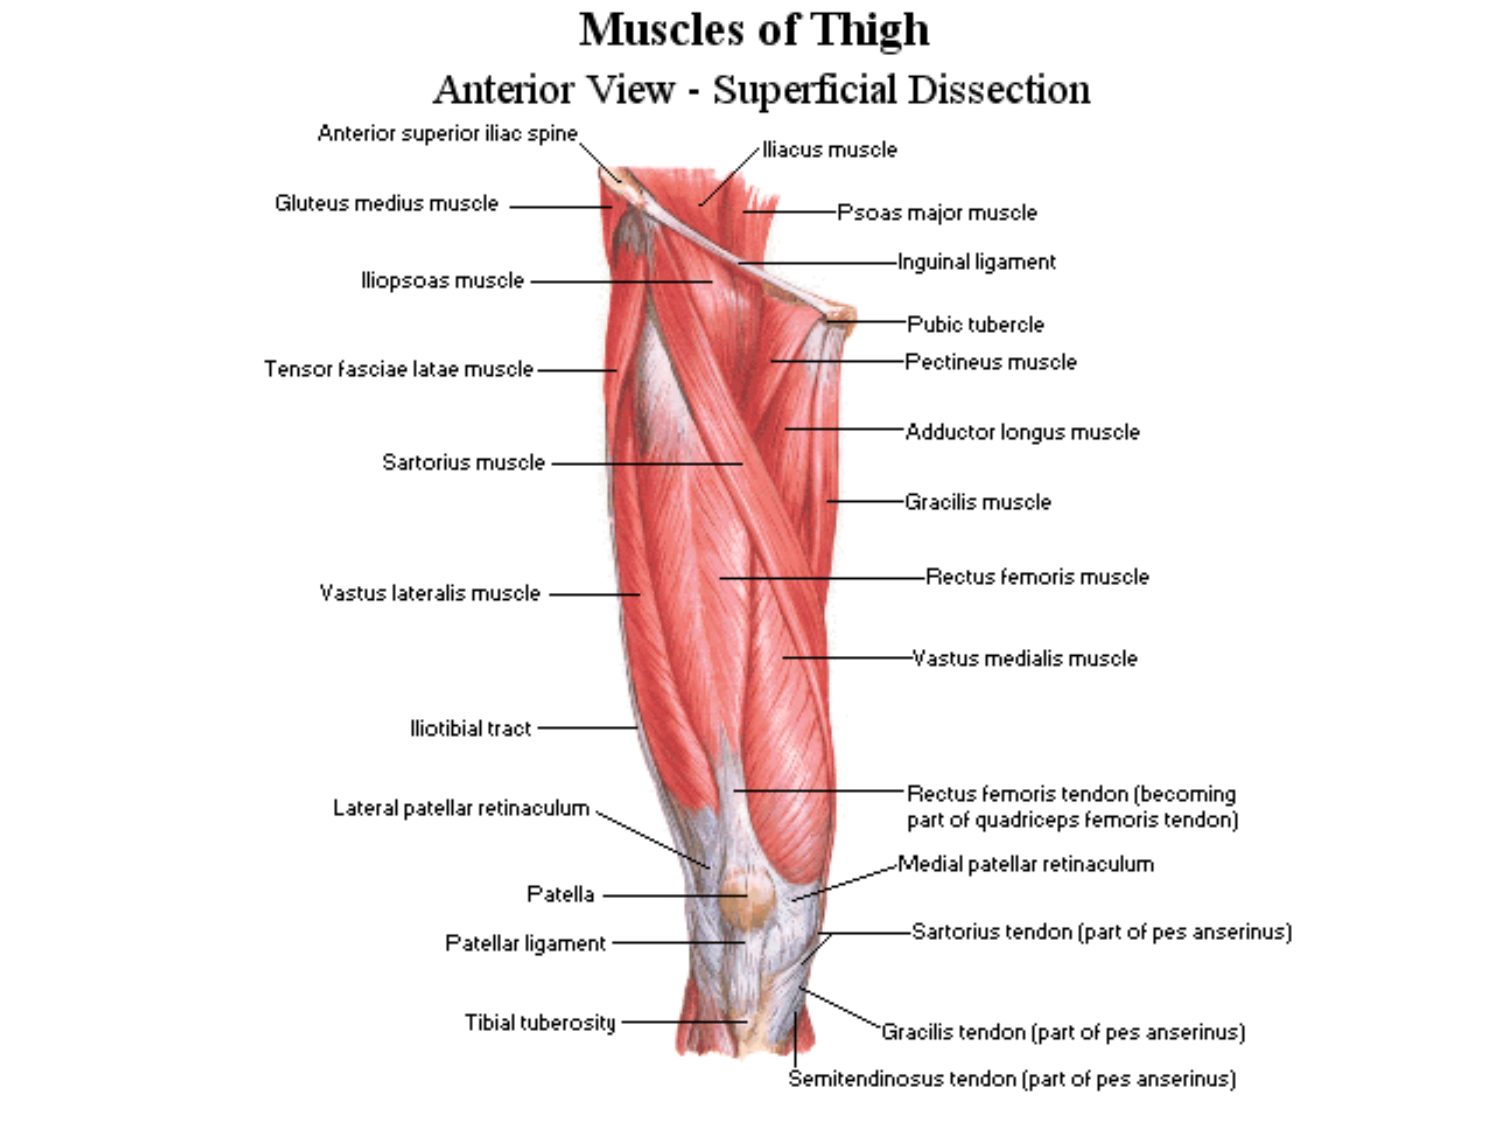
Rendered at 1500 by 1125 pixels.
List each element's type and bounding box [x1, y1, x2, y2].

picture [194, 0, 1311, 1101]
